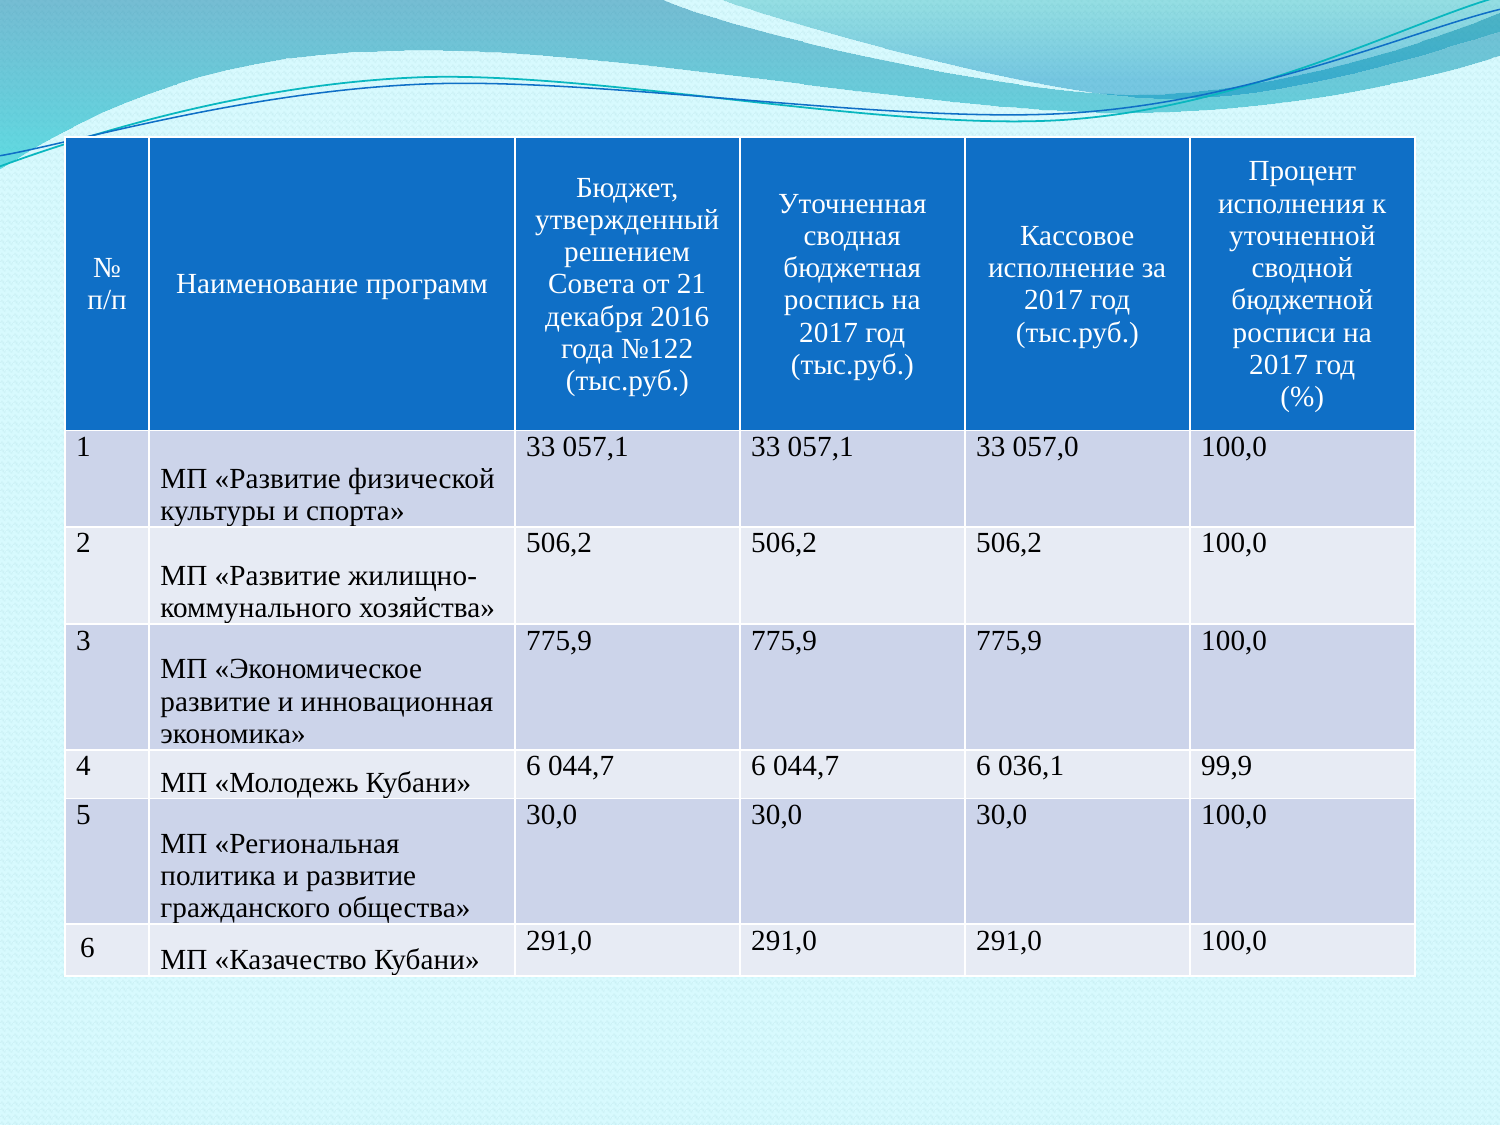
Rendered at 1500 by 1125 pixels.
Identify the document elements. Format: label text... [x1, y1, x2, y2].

table_cell МП «Региональная политика и развитие гражданского общества» [150, 799, 514, 923]
table_cell 291,0 [516, 925, 739, 975]
table_cell 291,0 [741, 925, 964, 975]
table_cell 33 057,0 [966, 431, 1189, 526]
table_header Бюджет, утвержденный решением Совета от 21 декабря 2016 года №122 (тыс.руб.) [516, 138, 739, 430]
table_cell 100,0 [1191, 925, 1414, 975]
table_cell МП «Развитие физической культуры и спорта» [150, 431, 514, 526]
table_cell МП «Экономическое развитие и инновационная экономика» [150, 625, 514, 749]
table_cell 1 [66, 431, 148, 526]
table_cell 506,2 [741, 528, 964, 623]
table_cell 99,9 [1191, 751, 1414, 798]
table_cell 30,0 [741, 799, 964, 923]
table_cell МП «Казачество Кубани» [150, 925, 514, 975]
table_cell 506,2 [516, 528, 739, 623]
table_cell 30,0 [516, 799, 739, 923]
table_cell 6 044,7 [516, 751, 739, 798]
table_cell 291,0 [966, 925, 1189, 975]
table_cell 6 036,1 [966, 751, 1189, 798]
table_cell 100,0 [1191, 528, 1414, 623]
table_cell 30,0 [966, 799, 1189, 923]
table_cell 775,9 [516, 625, 739, 749]
table_cell 100,0 [1191, 799, 1414, 923]
table_cell 4 [66, 751, 148, 798]
table_cell 6 [66, 925, 148, 975]
table_cell 506,2 [966, 528, 1189, 623]
table_header Уточненная сводная бюджетная роспись на 2017 год (тыс.руб.) [741, 138, 964, 430]
table_cell МП «Молодежь Кубани» [150, 751, 514, 798]
table_header Кассовое исполнение за 2017 год (тыс.руб.) [966, 138, 1189, 430]
table_cell 2 [66, 528, 148, 623]
table_header Процент исполнения к уточненной сводной бюджетной росписи на 2017 год (%) [1191, 138, 1414, 430]
table_cell 775,9 [741, 625, 964, 749]
table_cell 6 044,7 [741, 751, 964, 798]
table_header Наименование программ [150, 138, 514, 430]
table_cell 33 057,1 [741, 431, 964, 526]
table_cell 775,9 [966, 625, 1189, 749]
table_cell 100,0 [1191, 625, 1414, 749]
table_header № п/п [66, 138, 148, 430]
table_cell МП «Развитие жилищно-коммунального хозяйства» [150, 528, 514, 623]
table_cell 33 057,1 [516, 431, 739, 526]
table_cell 100,0 [1191, 431, 1414, 526]
table_cell 3 [66, 625, 148, 749]
table_cell 5 [66, 799, 148, 923]
